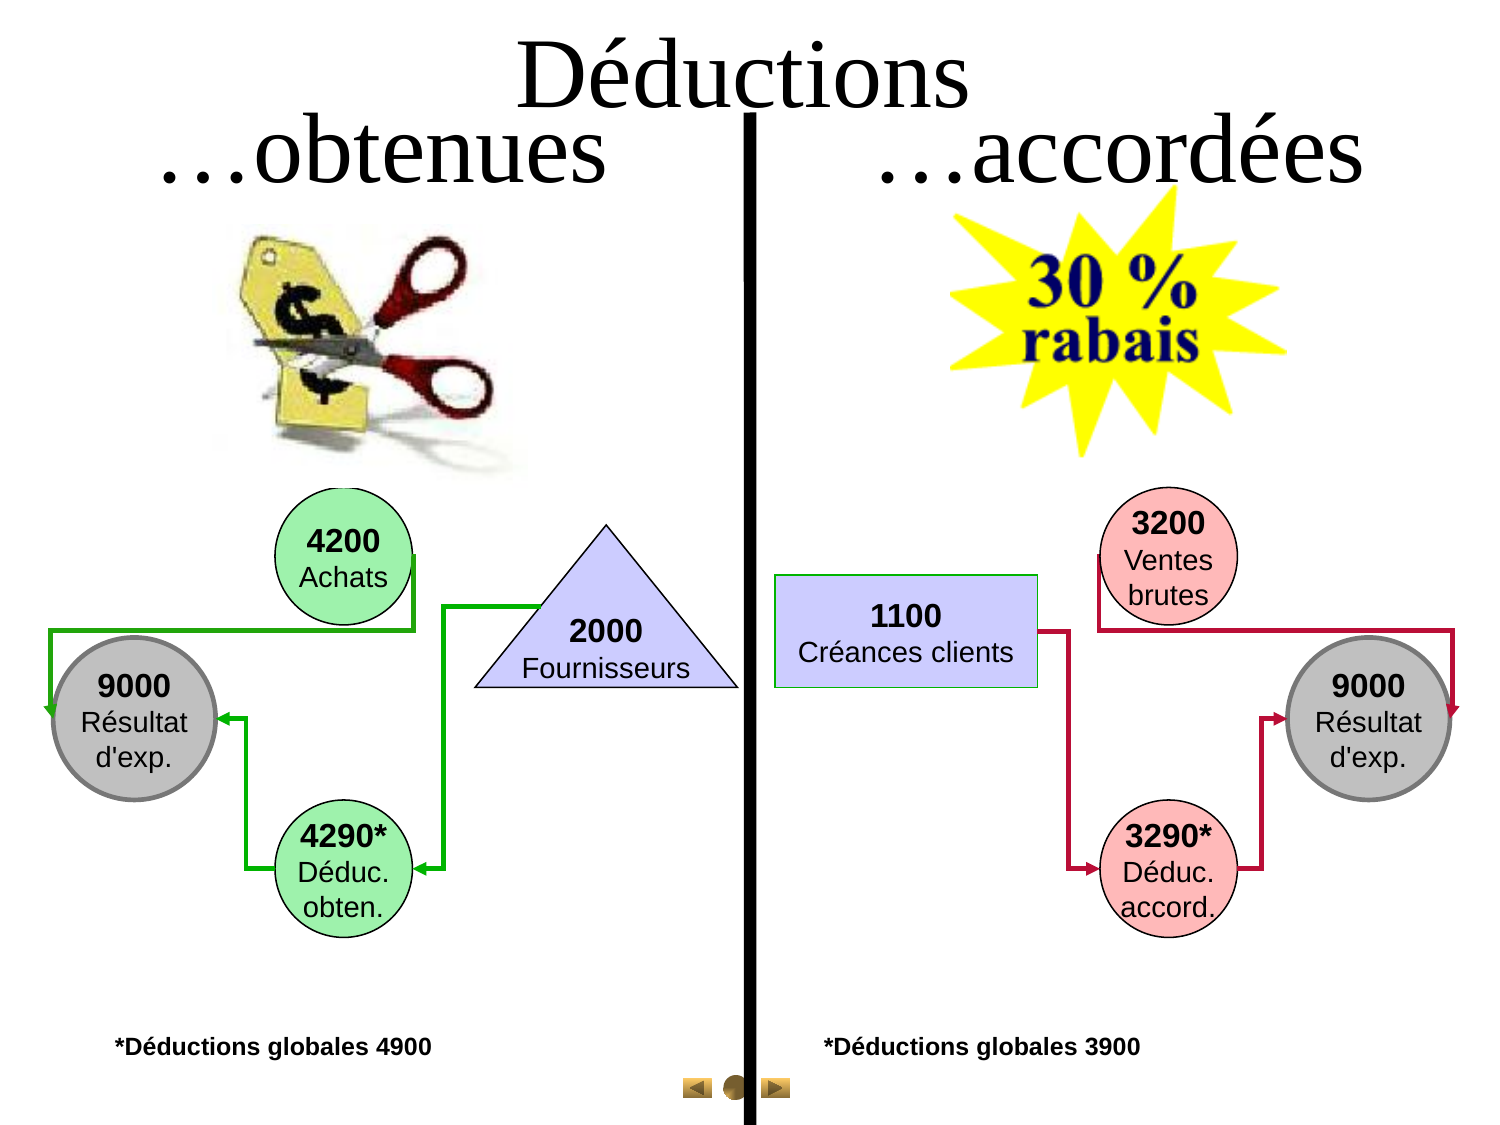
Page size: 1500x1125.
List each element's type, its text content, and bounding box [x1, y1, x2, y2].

text_box 9000 Résultat d'exp. [1287, 719, 1450, 800]
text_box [217, 718, 275, 869]
text_box …obtenues [24, 75, 738, 210]
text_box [1037, 631, 1100, 869]
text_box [1237, 718, 1286, 869]
text_box 3290* Déduc. accord. [1100, 799, 1238, 938]
text_box *Déductions globales 3900 [809, 1023, 1329, 1068]
text_box 1100 Créances clients [774, 575, 1038, 688]
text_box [412, 606, 541, 869]
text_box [1099, 556, 1453, 719]
text_box 2000 Fournisseurs [541, 524, 738, 688]
picture [212, 224, 528, 488]
text_box …accordées [762, 75, 1475, 210]
text_box 3200 Ventes brutes [1099, 487, 1238, 556]
text_box 4290* Déduc. obten. [275, 799, 413, 938]
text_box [50, 556, 413, 719]
text_box Déductions [412, 0, 1075, 135]
picture [949, 178, 1287, 463]
text_box 9000 Résultat d'exp. [53, 719, 216, 800]
text_box *Déductions globales 4900 [100, 1023, 620, 1068]
text_box 4200 Achats [274, 488, 413, 556]
